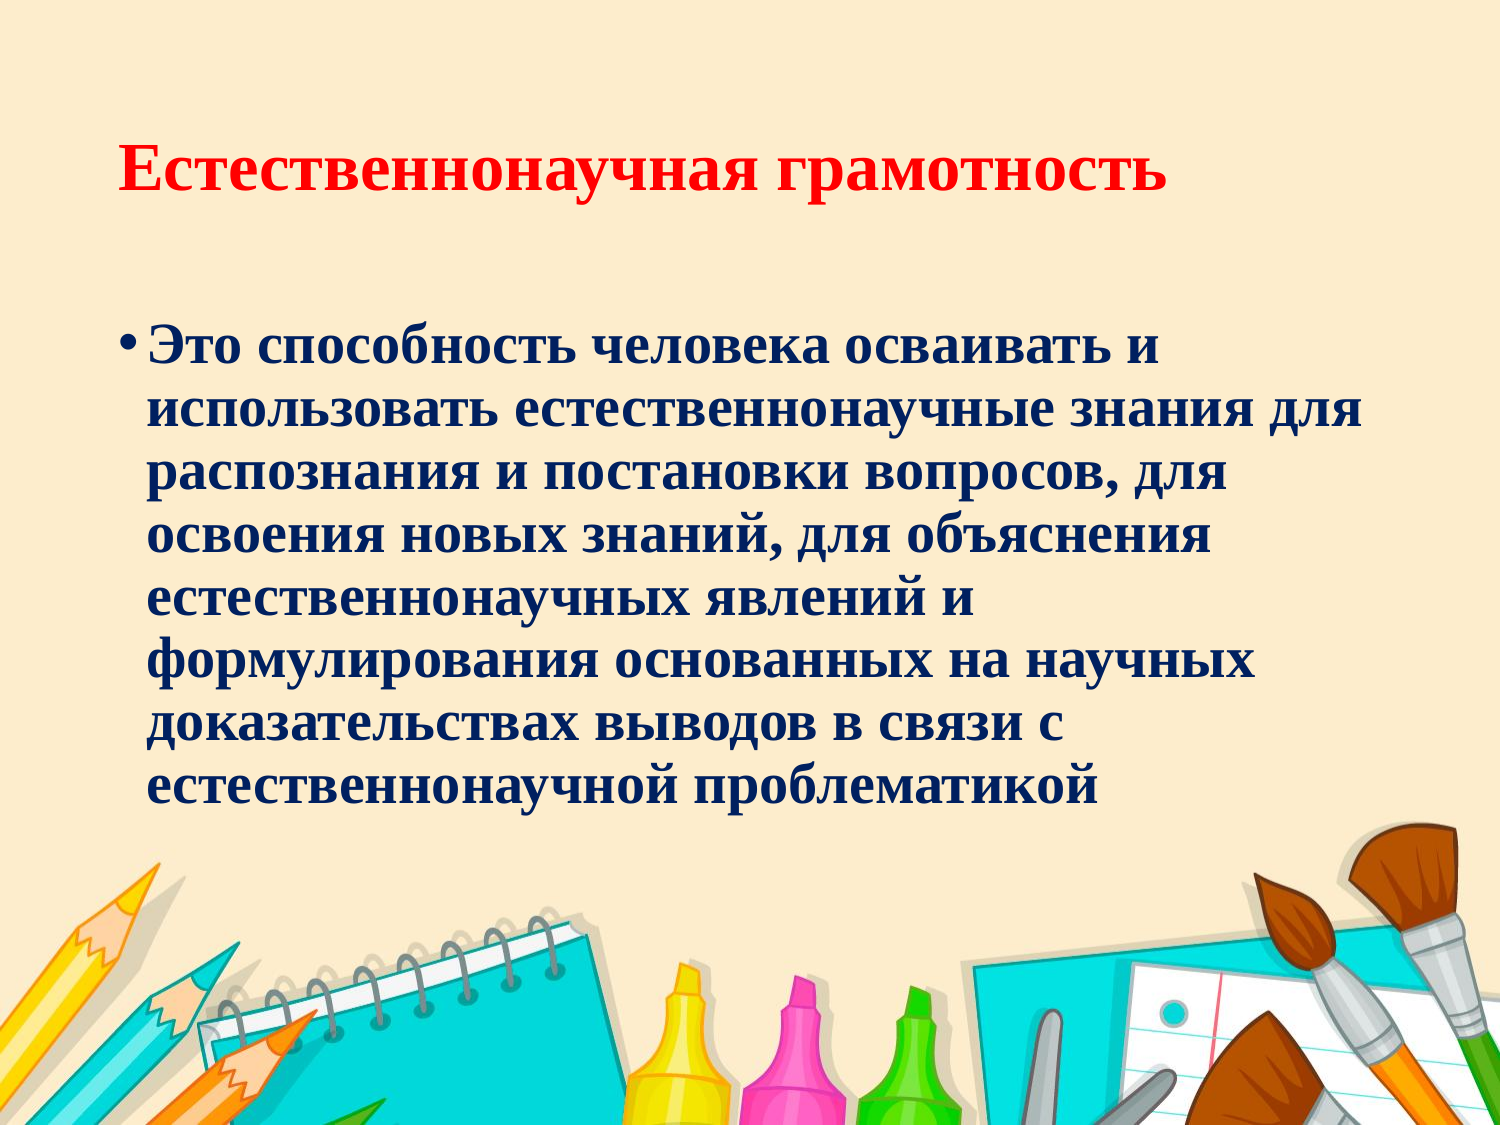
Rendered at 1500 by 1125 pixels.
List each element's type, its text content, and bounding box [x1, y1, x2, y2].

list Это способность человека осваивать и использовать естественнонаучные знания для распознания и постановки вопросов, для освоения новых знаний, для объяснения естественнонаучных явлений и формулирования основанных на научных доказательствах выводов в связи с естественнонаучной проблематикой [103, 306, 1397, 1020]
picture [0, 0, 1500, 1125]
title Естественнонаучная грамотность [103, 59, 1397, 278]
